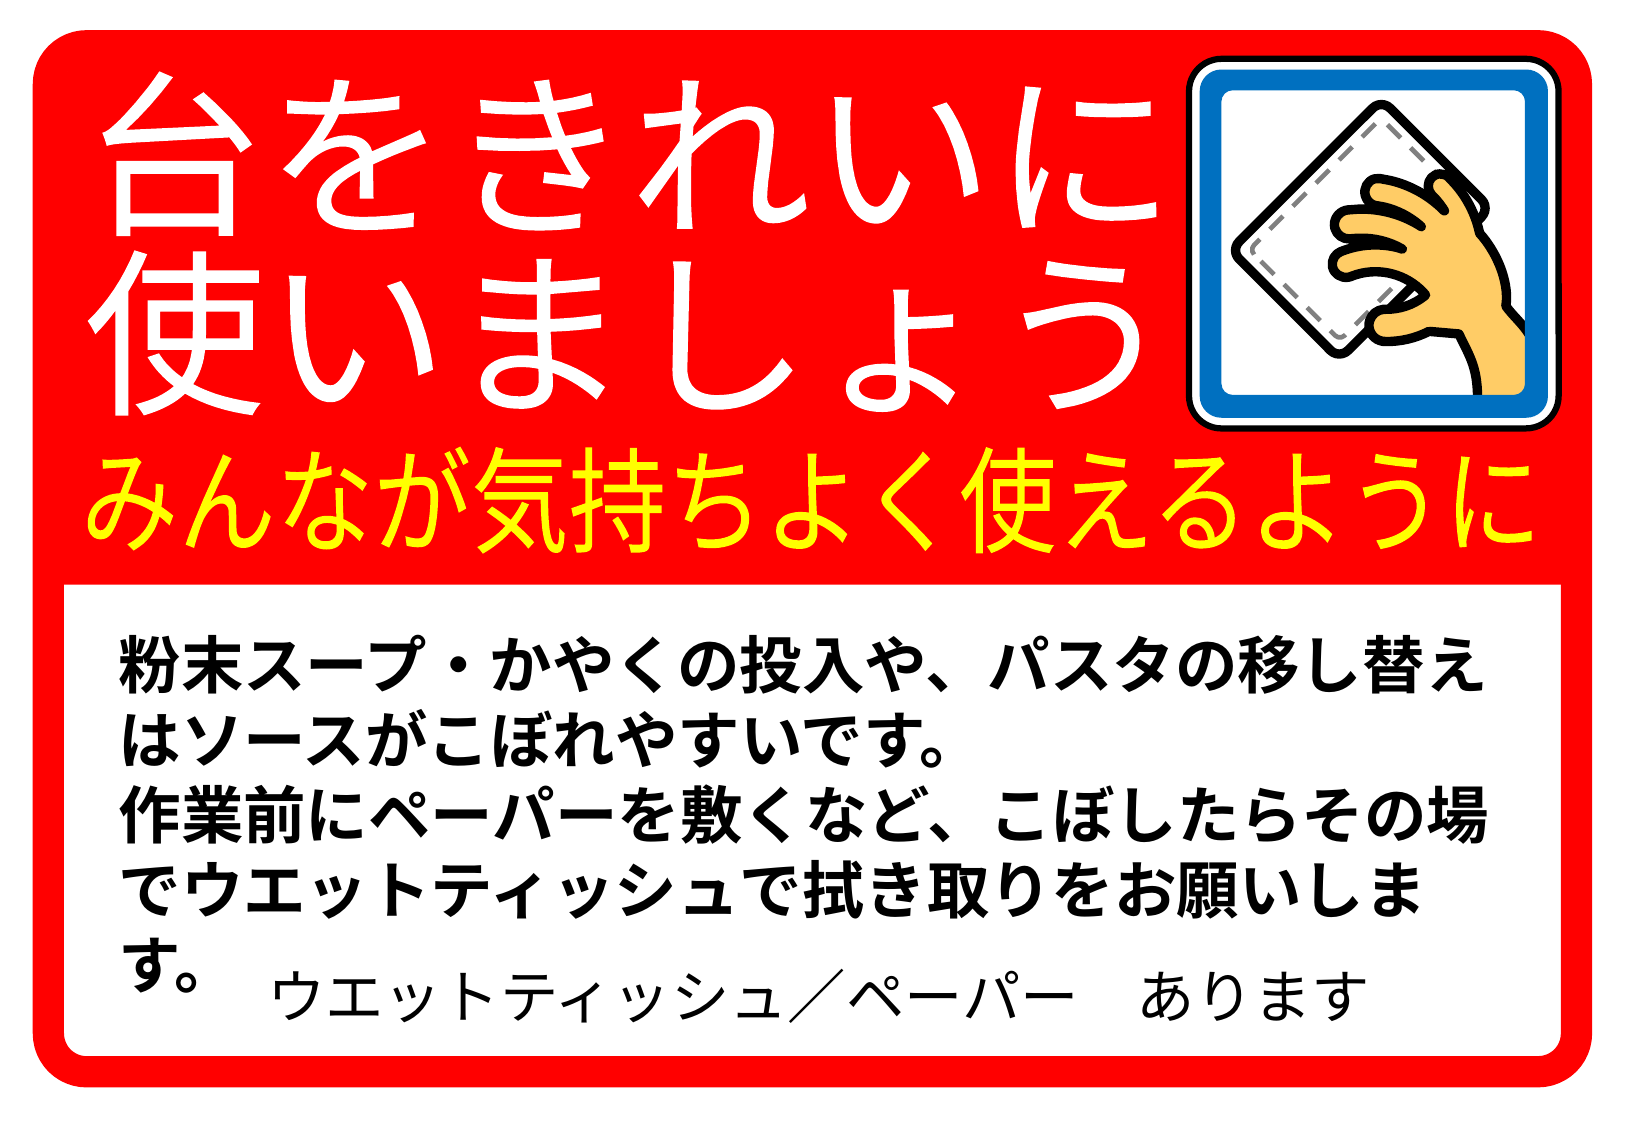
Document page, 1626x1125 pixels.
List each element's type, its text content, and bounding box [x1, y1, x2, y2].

text_box 粉末スープ・かやくの投入や、パスタの移し替えはソースがこぼれやすいです。 作業前にペーパーを敷くなど、こぼしたらその場でウエットティッシュで拭き取りをお願いします。 [103, 618, 1532, 1009]
text_box [46, 43, 1579, 1074]
text_box ウエットティッシュ／ペーパー あります [174, 952, 1463, 1038]
text_box [48, 38, 1584, 587]
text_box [1188, 58, 1559, 429]
